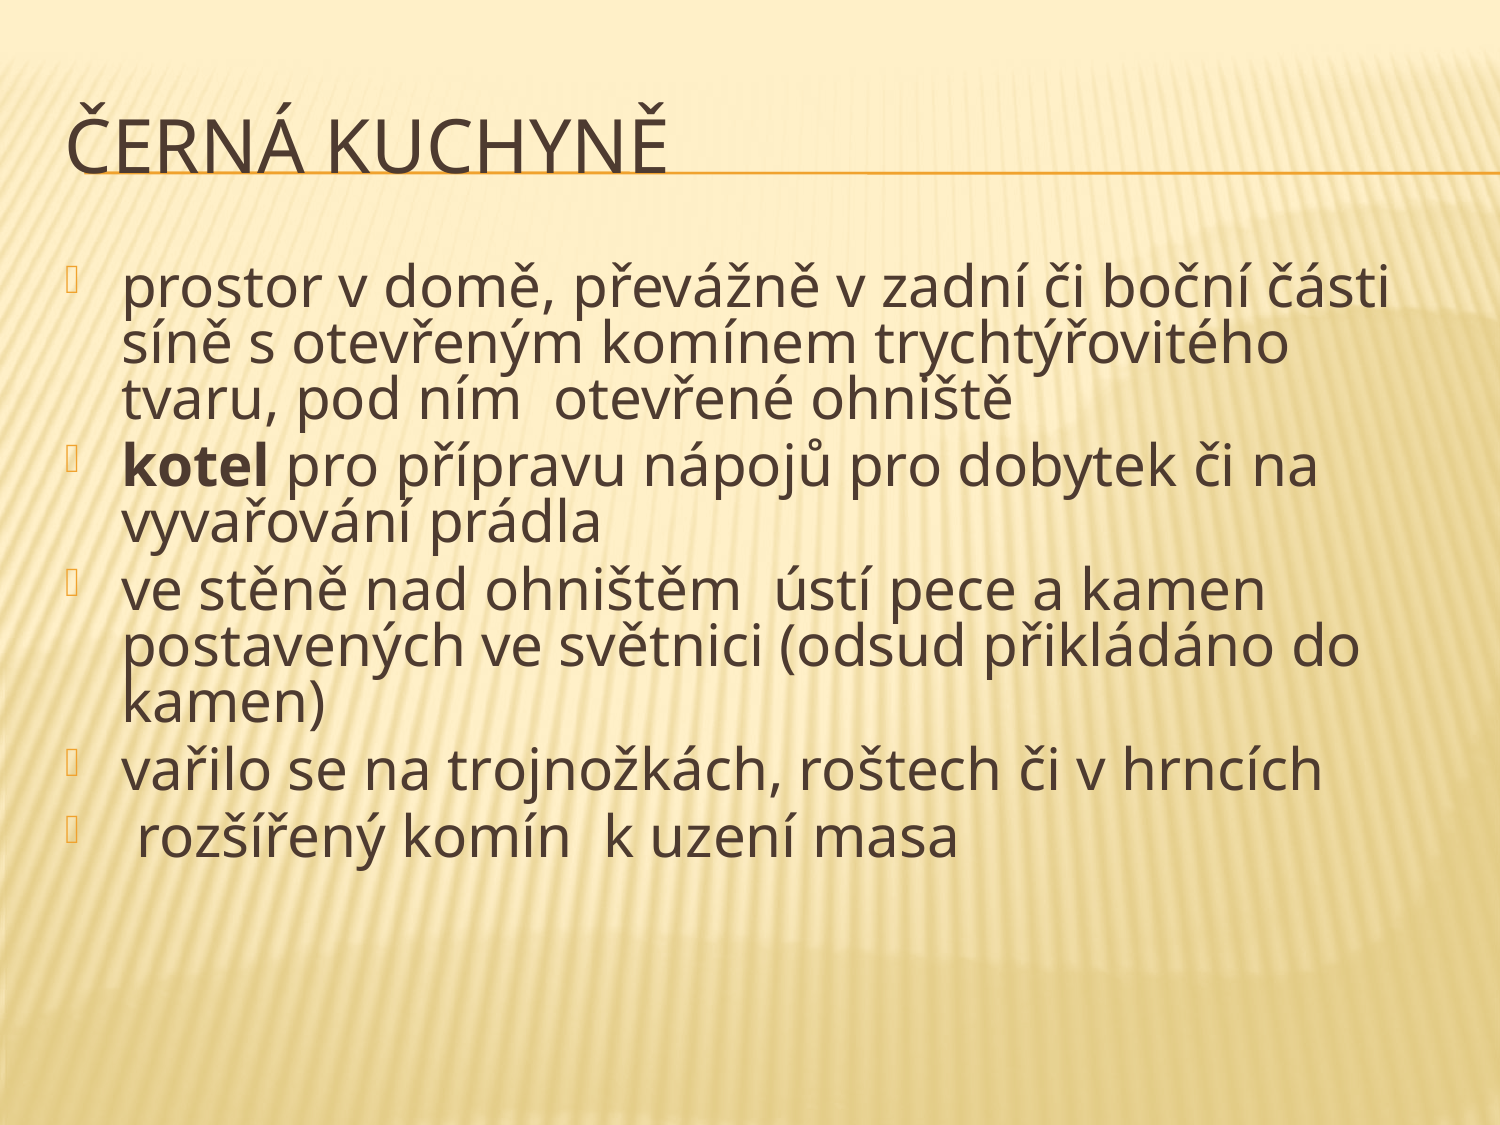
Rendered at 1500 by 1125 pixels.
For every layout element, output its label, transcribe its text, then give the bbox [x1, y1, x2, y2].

list prostor v domě, převážně v zadní či boční části síně s otevřeným komínem trychtýřovitého tvaru, pod ním otevřené ohniště kotel pro přípravu nápojů pro dobytek či na vyvařování prádla ve stěně nad ohništěm ústí pece a kamen postavených ve světnici (odsud přikládáno do kamen) vařilo se na trojnožkách, roštech či v hrncích rozšířený komín k uzení masa [49, 254, 1476, 998]
title Černá kuchyně [50, 75, 1475, 213]
